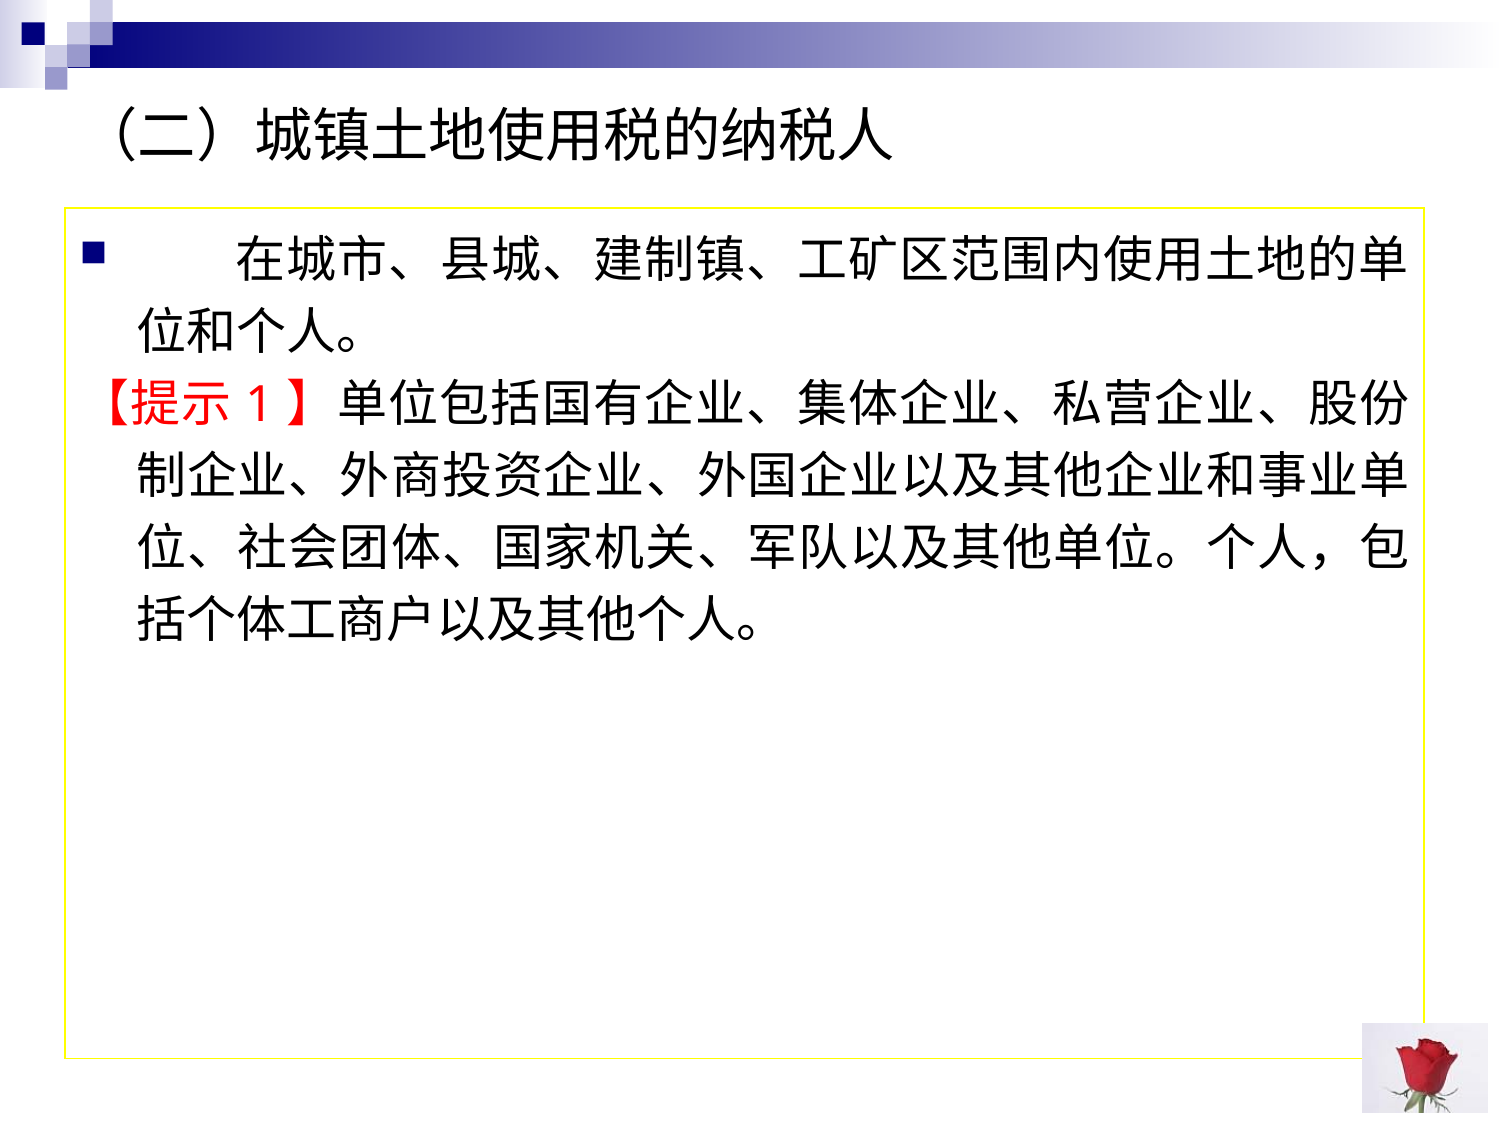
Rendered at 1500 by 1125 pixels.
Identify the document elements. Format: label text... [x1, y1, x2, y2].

title （二）城镇土地使用税的纳税人 [64, 7, 1416, 207]
list 在城市、县城、建制镇、工矿区范围内使用土地的单位和个人。 【提示1】单位包括国有企业、集体企业、私营企业、股份制企业、外商投资企业、外国企业以及其他企业和事业单位、社会团体、国家机关、军队以及其他单位。个人，包括个体工商户以及其他个人。 [64, 207, 1425, 1059]
picture [1362, 1023, 1488, 1113]
